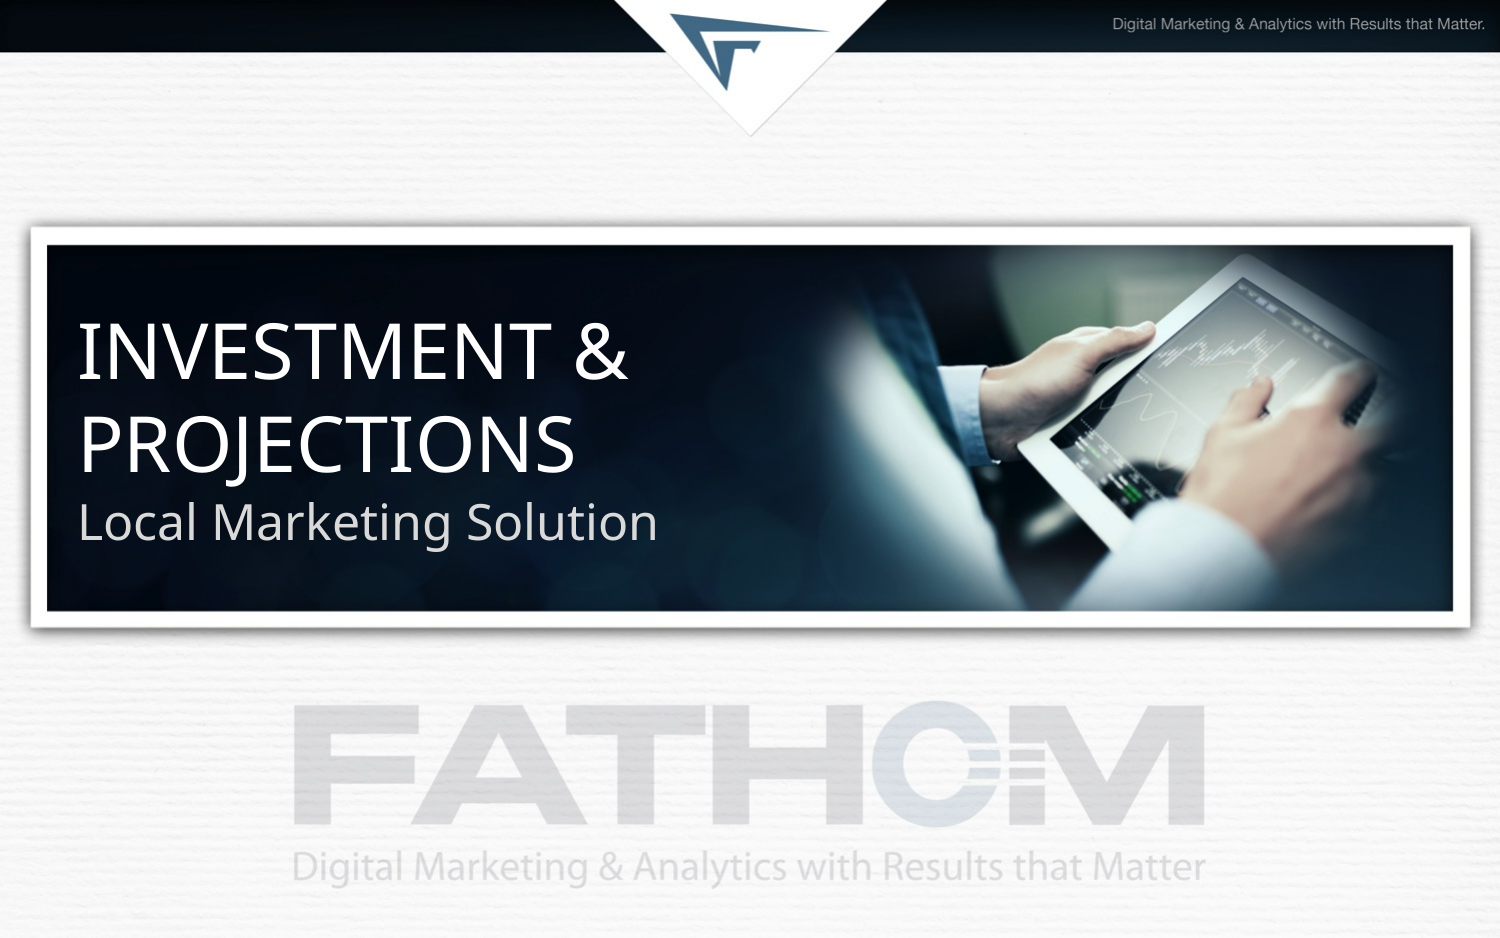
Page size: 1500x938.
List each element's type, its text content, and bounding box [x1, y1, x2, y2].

picture [0, 0, 1500, 938]
text_box Local Marketing Solution [62, 483, 1500, 723]
text_box INVESTMENT & PROJECTIONS [62, 294, 1500, 483]
